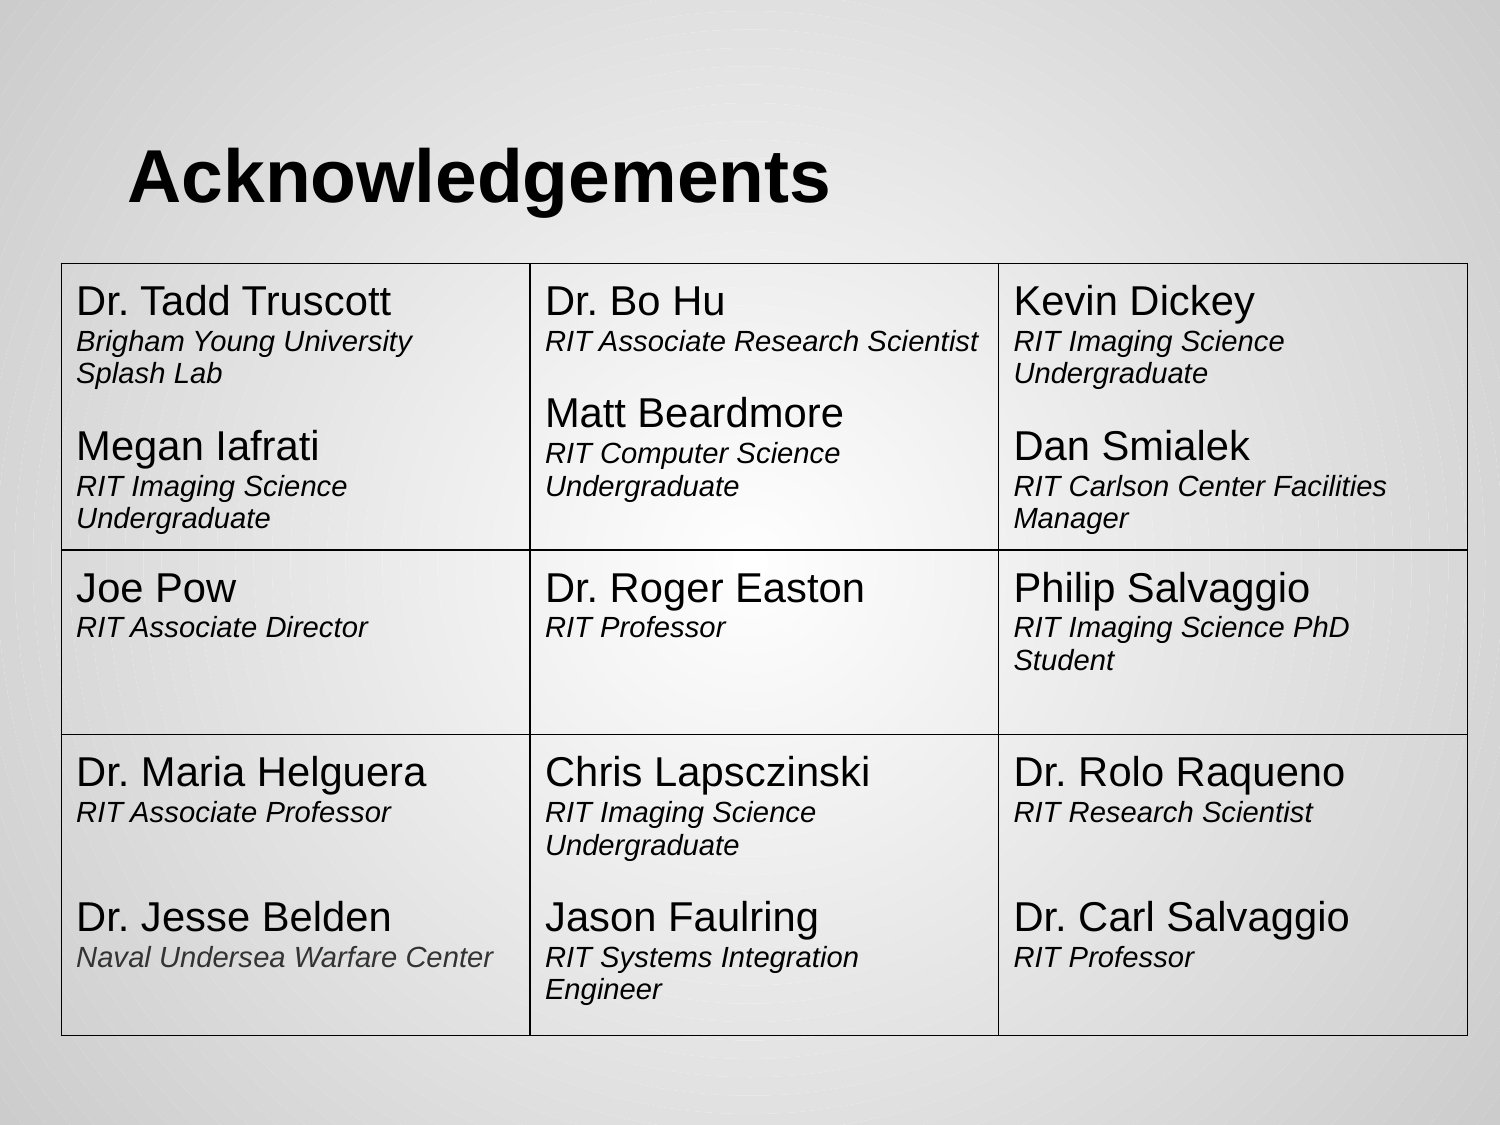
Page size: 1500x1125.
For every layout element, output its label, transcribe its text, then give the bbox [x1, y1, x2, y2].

table_cell Joe Pow RIT Associate Director [62, 551, 529, 734]
table_header Dr. Bo Hu RIT Associate Research Scientist Matt Beardmore RIT Computer Science Undergraduate [531, 264, 998, 549]
table_cell Dr. Maria Helguera RIT Associate Professor Dr. Jesse Belden Naval Undersea Warfare Center [62, 735, 529, 1035]
table_cell Dr. Roger Easton RIT Professor [531, 551, 998, 734]
table_cell Dr. Rolo Raqueno RIT Research Scientist Dr. Carl Salvaggio RIT Professor [999, 735, 1467, 1035]
table_header Kevin Dickey RIT Imaging Science Undergraduate Dan Smialek RIT Carlson Center Facilities Manager [999, 264, 1467, 549]
table_cell Chris Lapsczinski RIT Imaging Science Undergraduate Jason Faulring RIT Systems Integration Engineer [531, 735, 998, 1035]
table_header Dr. Tadd Truscott Brigham Young University Splash Lab Megan Iafrati RIT Imaging Science Undergraduate [62, 264, 529, 549]
table_cell Philip Salvaggio RIT Imaging Science PhD Student [999, 551, 1467, 734]
title Acknowledgements [75, 45, 1425, 233]
